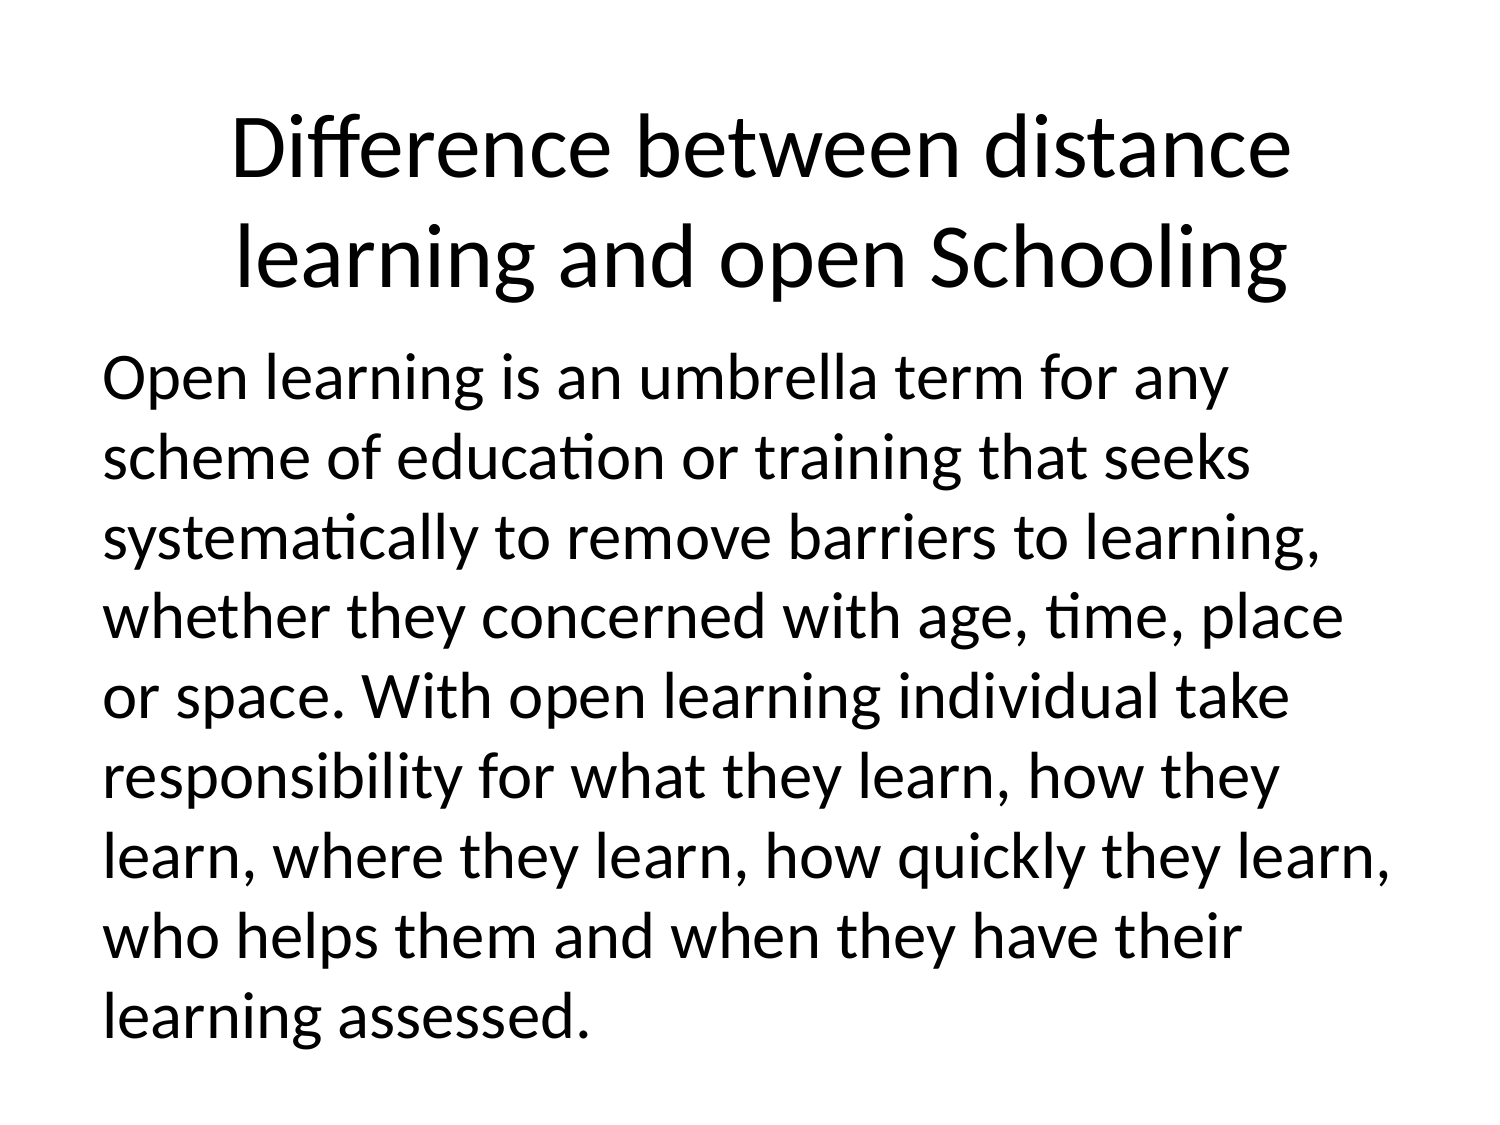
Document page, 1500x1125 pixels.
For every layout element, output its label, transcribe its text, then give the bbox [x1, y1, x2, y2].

title Difference between distance learning and open Schooling [125, 75, 1400, 317]
subtitle Open learning is an umbrella term for any scheme of education or training that seeks systematically to remove barriers to learning, whether they concerned with age, time, place or space. With open learning individual take responsibility for what they learn, how they learn, where they learn, how quickly they learn, who helps them and when they have their learning assessed. [87, 324, 1413, 1088]
